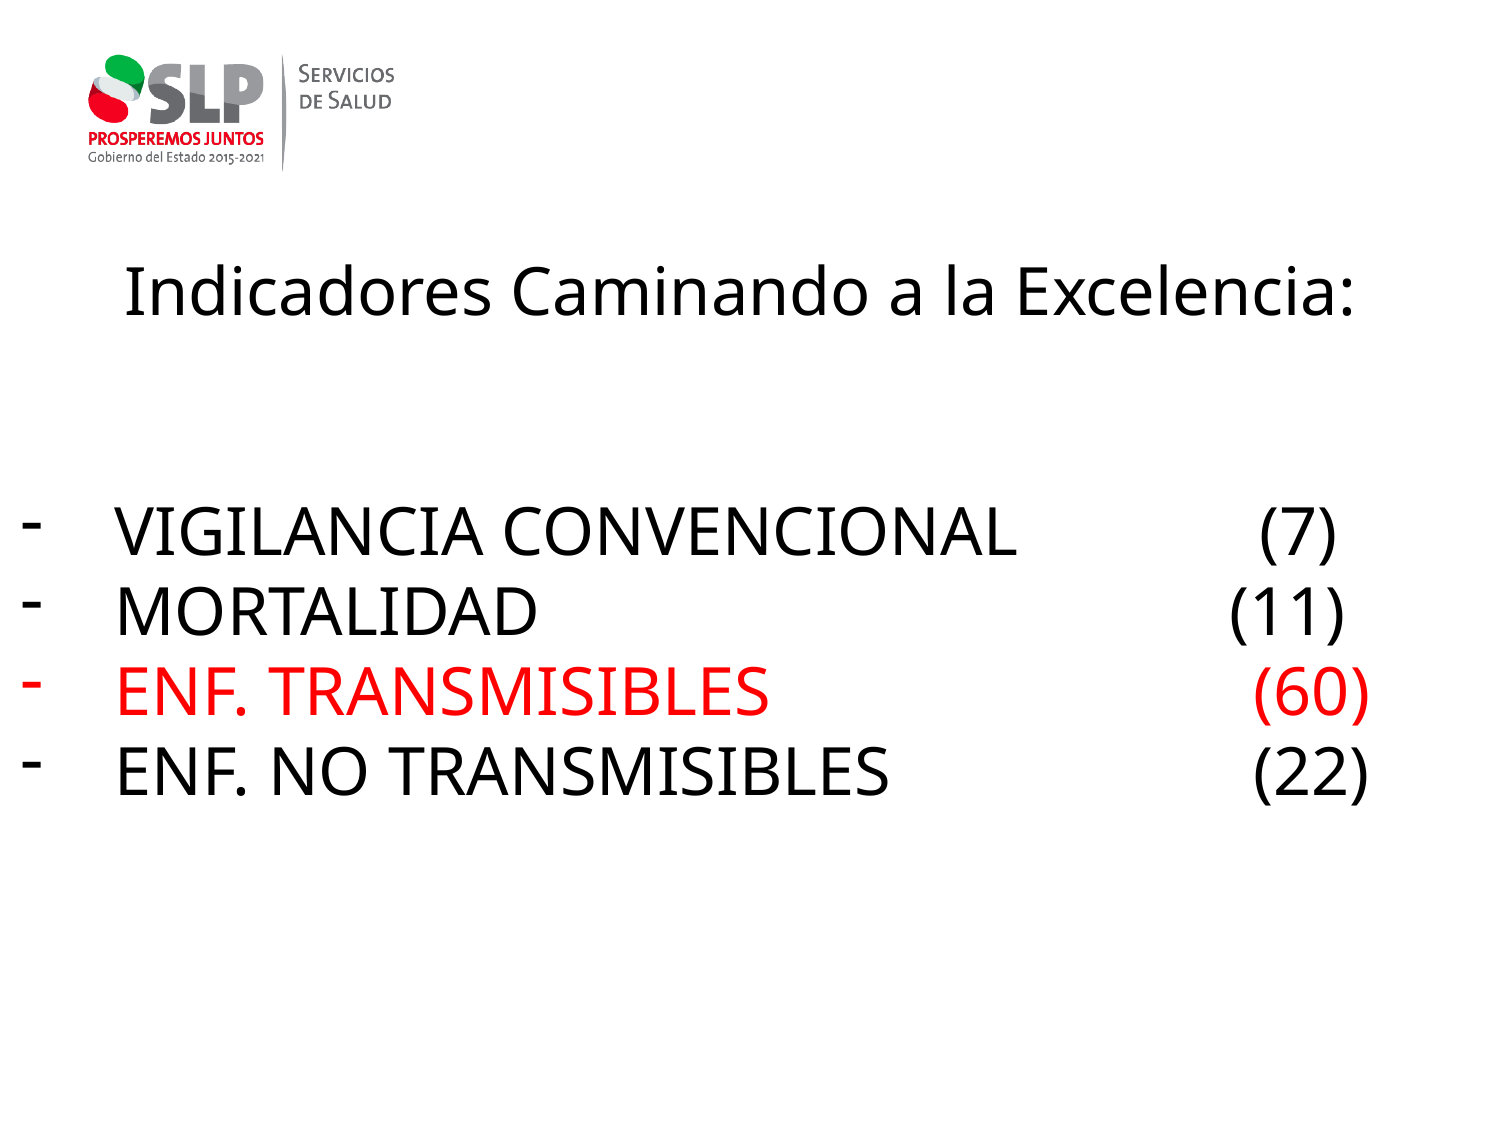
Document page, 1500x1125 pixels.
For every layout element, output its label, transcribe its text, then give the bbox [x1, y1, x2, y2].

picture [88, 54, 394, 172]
text_box Indicadores Caminando a la Excelencia: VIGILANCIA CONVENCIONAL (7) MORTALIDAD (11) ENF. TRANSMISIBLES (60) ENF. NO TRANSMISIBLES (22) [5, 241, 1477, 817]
